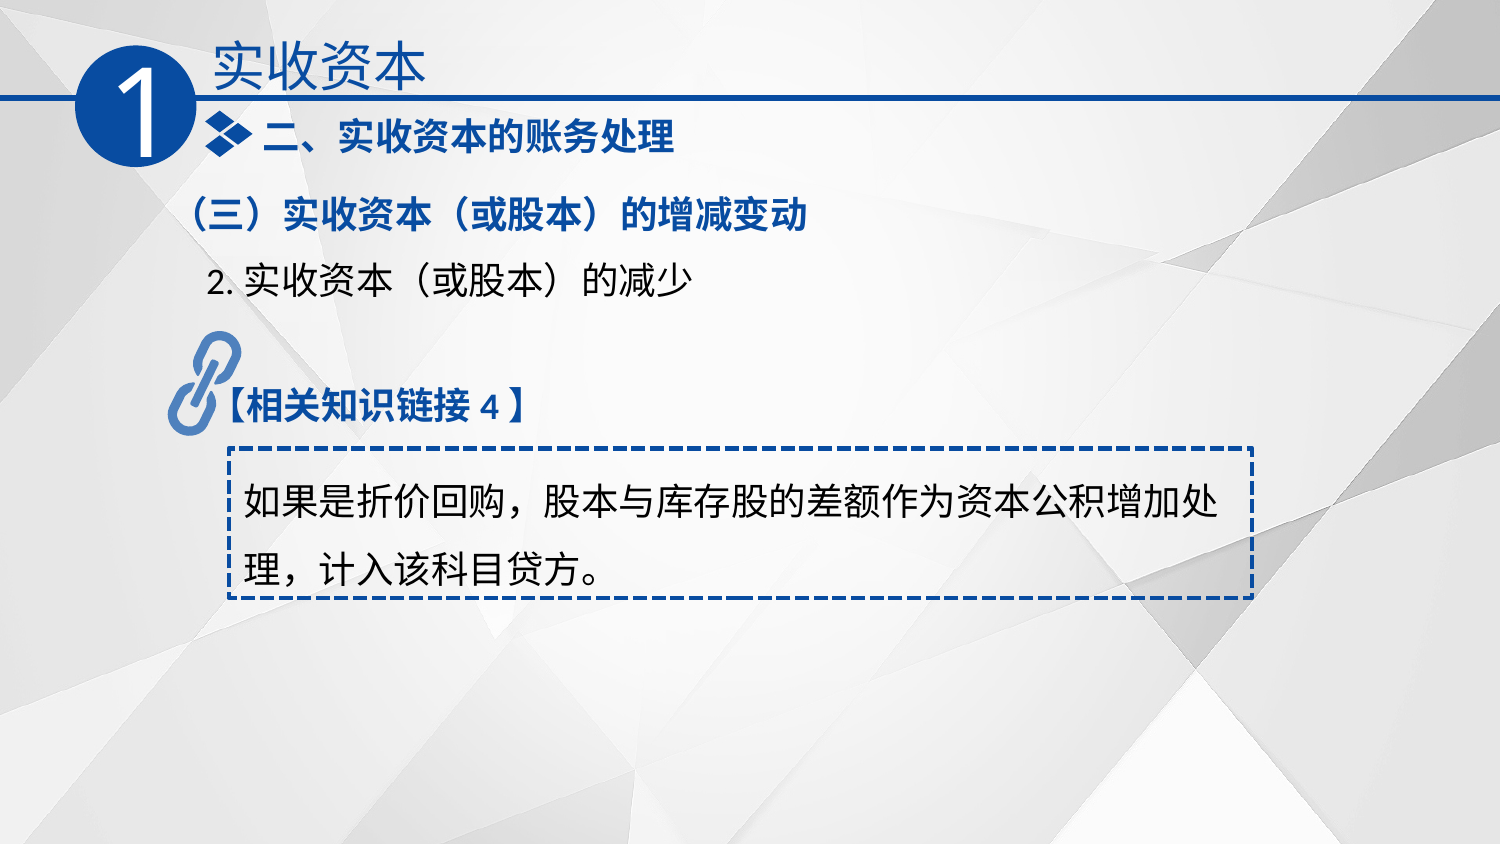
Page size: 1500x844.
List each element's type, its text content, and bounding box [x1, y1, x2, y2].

text_box [205, 110, 235, 133]
text_box 1 [84, 45, 203, 97]
text_box [205, 135, 235, 158]
text_box [167, 382, 196, 436]
text_box 1 [84, 107, 203, 171]
text_box 如果是折价回购，股本与库存股的差额作为资本公积增加处理，计入该科目贷方。 [228, 448, 1252, 598]
text_box 2.实收资本（或股本）的减少 [193, 250, 706, 308]
text_box （三）实收资本（或股本）的增减变动 [157, 184, 821, 242]
text_box [75, 107, 84, 138]
picture [0, 0, 1500, 95]
picture [0, 101, 1500, 844]
text_box 实收资本 [198, 37, 510, 92]
text_box 【相关知识链接4】 [193, 374, 561, 435]
text_box [223, 122, 250, 145]
text_box [75, 74, 84, 97]
text_box 二、实收资本的账务处理 [250, 107, 688, 164]
text_box [193, 331, 242, 374]
